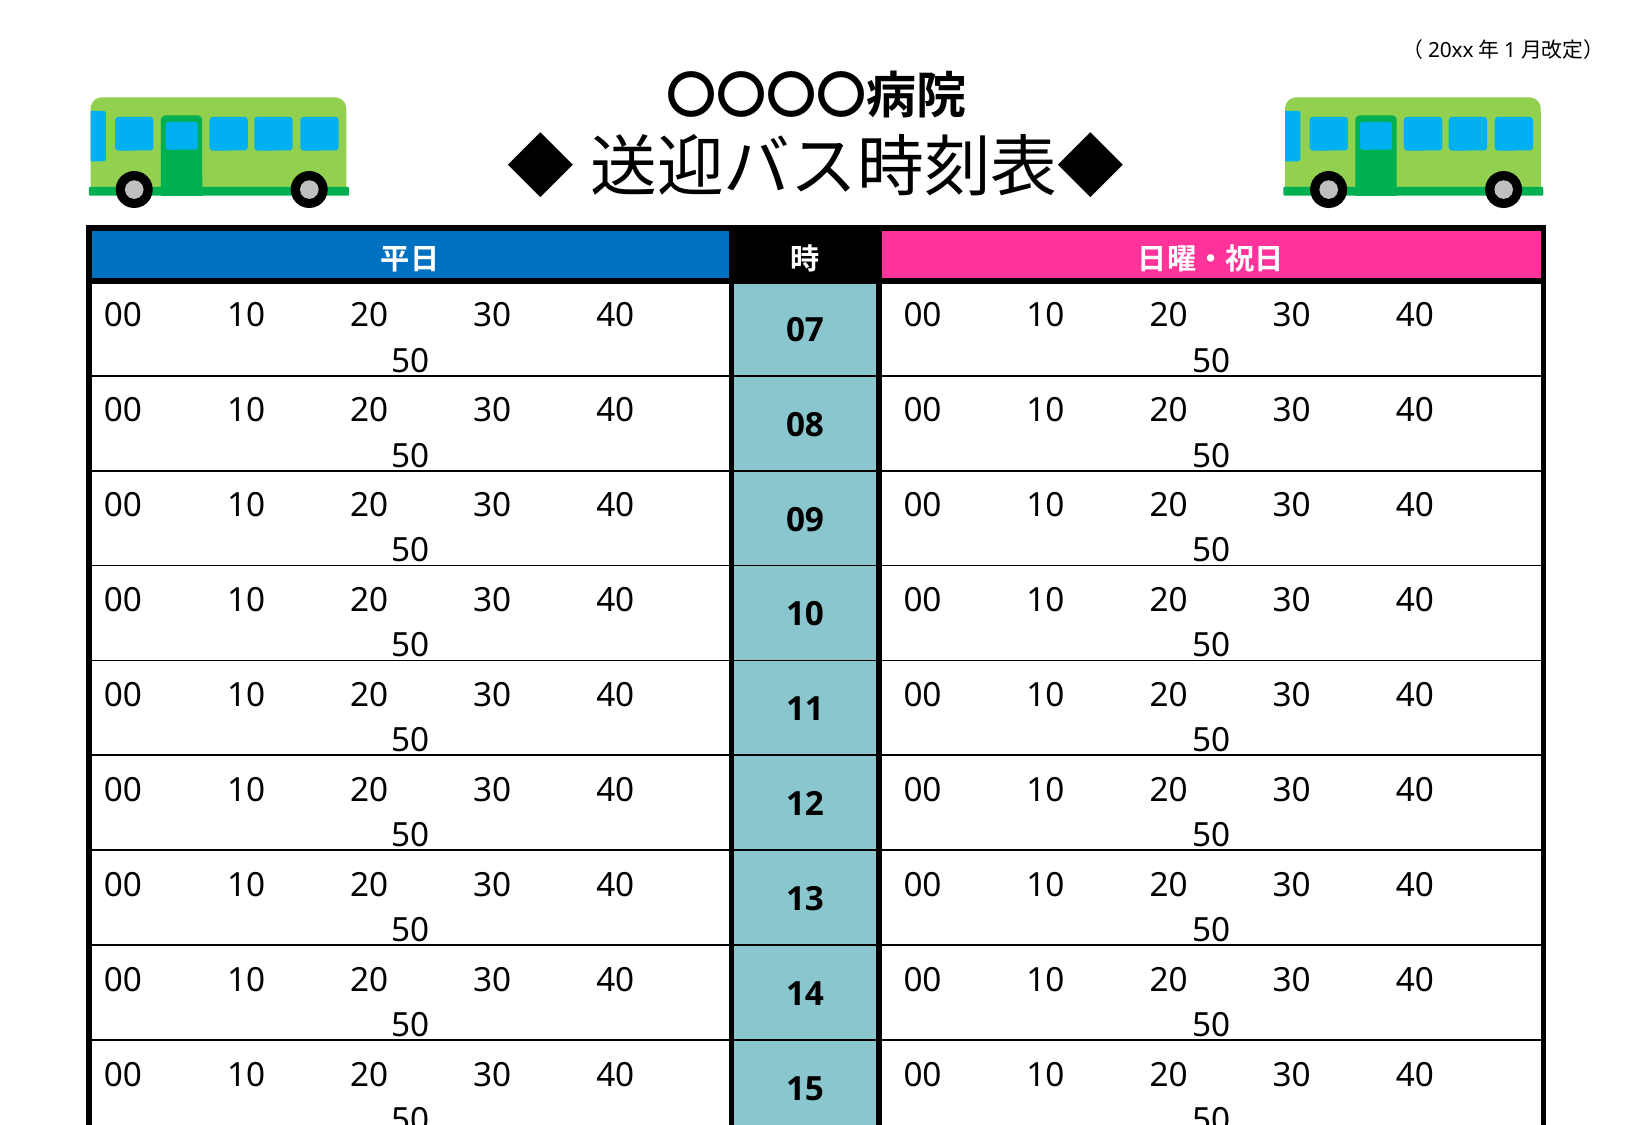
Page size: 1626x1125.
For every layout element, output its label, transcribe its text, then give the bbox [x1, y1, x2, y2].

table_cell 00 10 20 30 40 50 [882, 946, 1541, 1039]
table_header 平日 [92, 231, 729, 278]
table_cell 07 [734, 284, 876, 375]
table_cell 00 10 20 30 40 50 [92, 1041, 729, 1125]
table_cell 00 10 20 30 40 50 [882, 756, 1541, 849]
table_header 時 [734, 231, 876, 278]
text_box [88, 97, 350, 209]
table_cell 00 10 20 30 40 50 [92, 377, 729, 470]
text_box （20xx年1月改定） [1387, 29, 1619, 70]
table_cell 00 10 20 30 40 50 [92, 566, 729, 660]
table_cell 12 [734, 756, 876, 849]
table_cell 00 10 20 30 40 50 [92, 756, 729, 849]
table_cell 00 10 20 30 40 50 [92, 284, 729, 375]
text_box ◆送迎バス時刻表◆ [493, 116, 1140, 211]
table_cell 00 10 20 30 40 50 [92, 661, 729, 754]
table_cell 00 10 20 30 40 50 [92, 472, 729, 565]
table_cell 11 [734, 661, 876, 754]
table_header 日曜・祝日 [882, 231, 1541, 278]
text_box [1283, 97, 1544, 209]
table_cell 00 10 20 30 40 50 [882, 566, 1541, 660]
table_cell 08 [734, 377, 876, 470]
table_cell 00 10 20 30 40 50 [882, 472, 1541, 565]
table_cell 00 10 20 30 40 50 [92, 851, 729, 944]
table_cell 00 10 20 30 40 50 [882, 377, 1541, 470]
table_cell 00 10 20 30 40 50 [882, 1041, 1541, 1125]
text_box 〇〇〇〇病院 [651, 56, 981, 131]
table_cell 10 [734, 566, 876, 660]
table_cell 00 10 20 30 40 50 [882, 661, 1541, 754]
table_cell 13 [734, 851, 876, 944]
table_cell 09 [734, 472, 876, 565]
table_cell 00 10 20 30 40 50 [882, 851, 1541, 944]
table_cell 15 [734, 1041, 876, 1125]
table_cell 14 [734, 946, 876, 1039]
table_cell 00 10 20 30 40 50 [882, 284, 1541, 375]
table_cell 00 10 20 30 40 50 [92, 946, 729, 1039]
